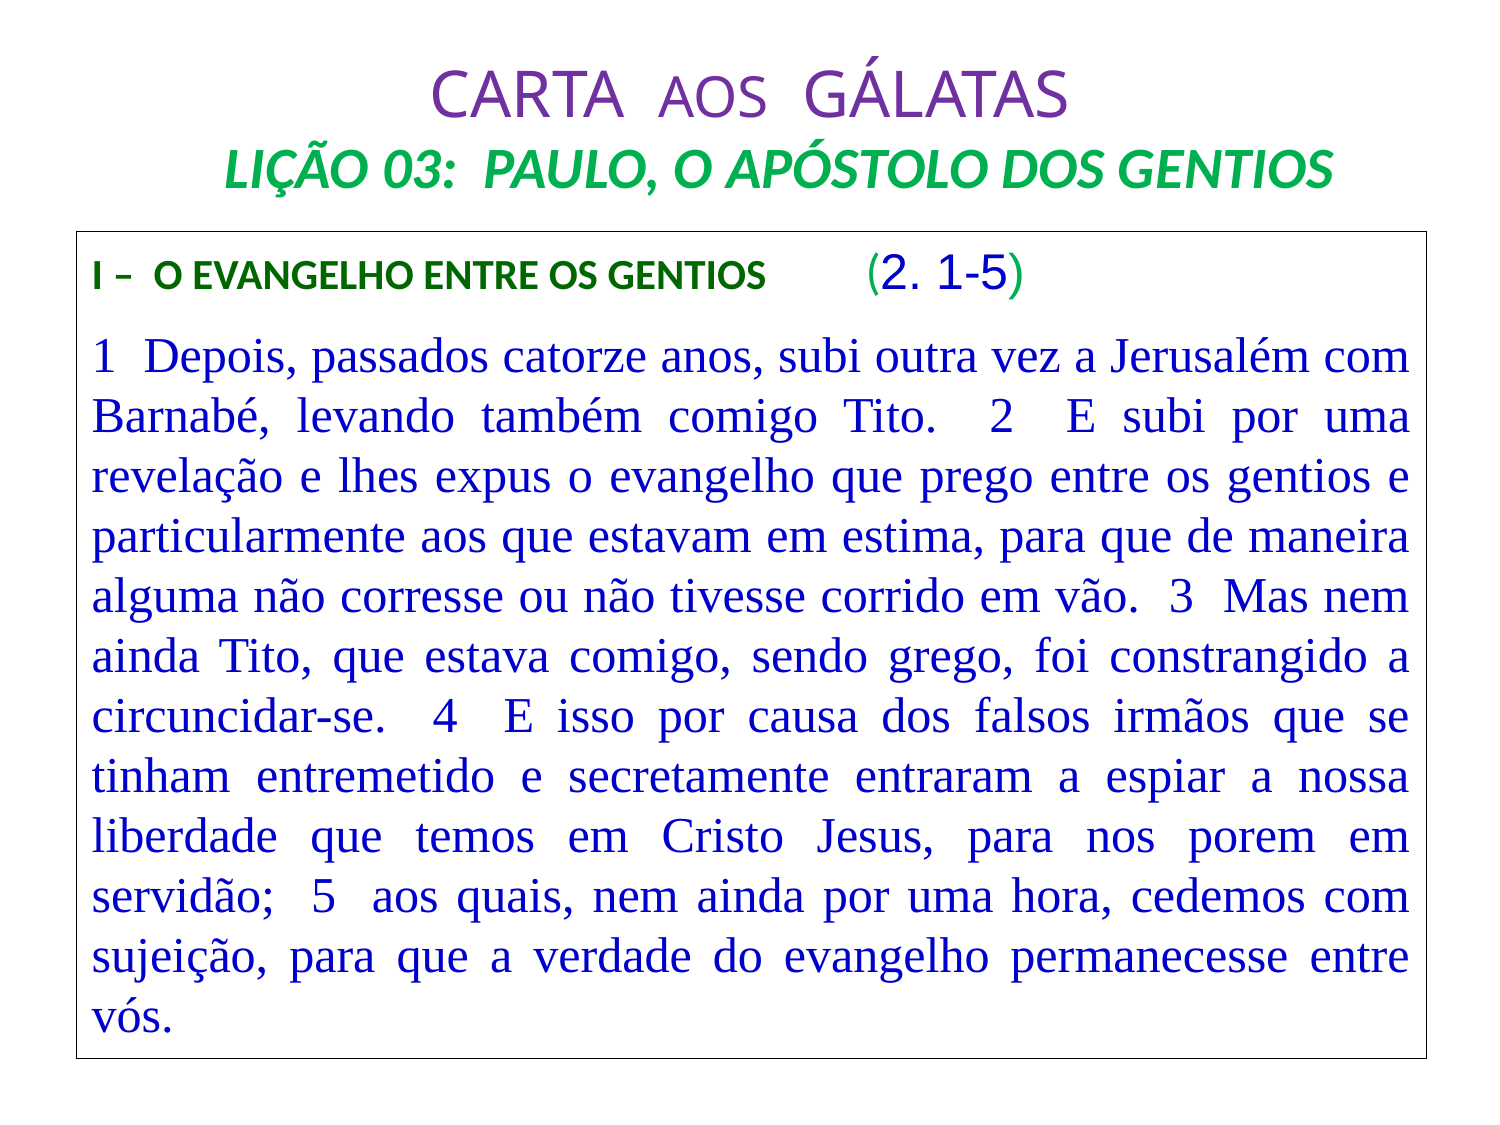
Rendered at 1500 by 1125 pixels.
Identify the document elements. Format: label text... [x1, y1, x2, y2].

list I – O EVANGELHO ENTRE OS GENTIOS (2. 1-5) 1 Depois, passados catorze anos, subi outra vez a Jerusalém com Barnabé, levando também comigo Tito. 2 E subi por uma revelação e lhes expus o evangelho que prego entre os gentios e particularmente aos que estavam em estima, para que de maneira alguma não corresse ou não tivesse corrido em vão. 3 Mas nem ainda Tito, que estava comigo, sendo grego, foi constrangido a circuncidar-se. 4 E isso por causa dos falsos irmãos que se tinham entremetido e secretamente entraram a espiar a nossa liberdade que temos em Cristo Jesus, para nos porem em servidão; 5 aos quais, nem ainda por uma hora, cedemos com sujeição, para que a verdade do evangelho permanecesse entre vós. [76, 231, 1427, 1059]
title CARTA AOS GÁLATAS LIÇÃO 03: PAULO, O APÓSTOLO DOS GENTIOS [75, 45, 1425, 209]
